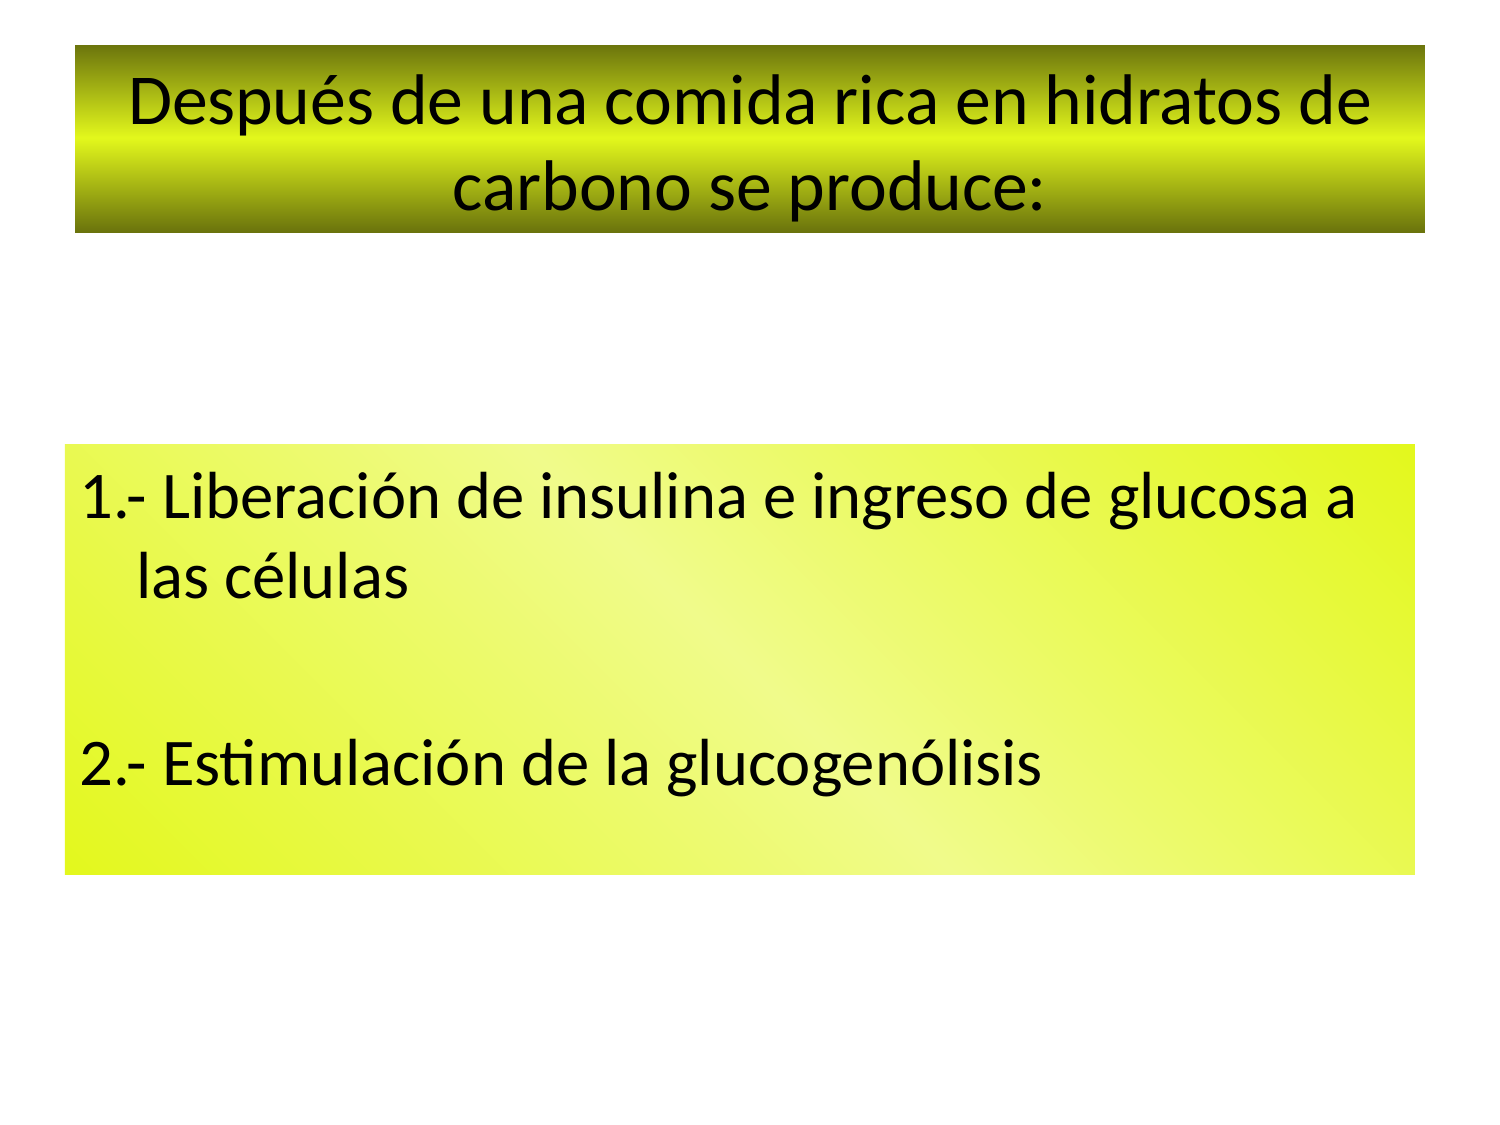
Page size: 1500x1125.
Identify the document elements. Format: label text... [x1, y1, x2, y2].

title Después de una comida rica en hidratos de carbono se produce: [75, 45, 1425, 233]
list 1.- Liberación de insulina e ingreso de glucosa a las células 2.- Estimulación de la glucogenólisis [64, 444, 1415, 875]
